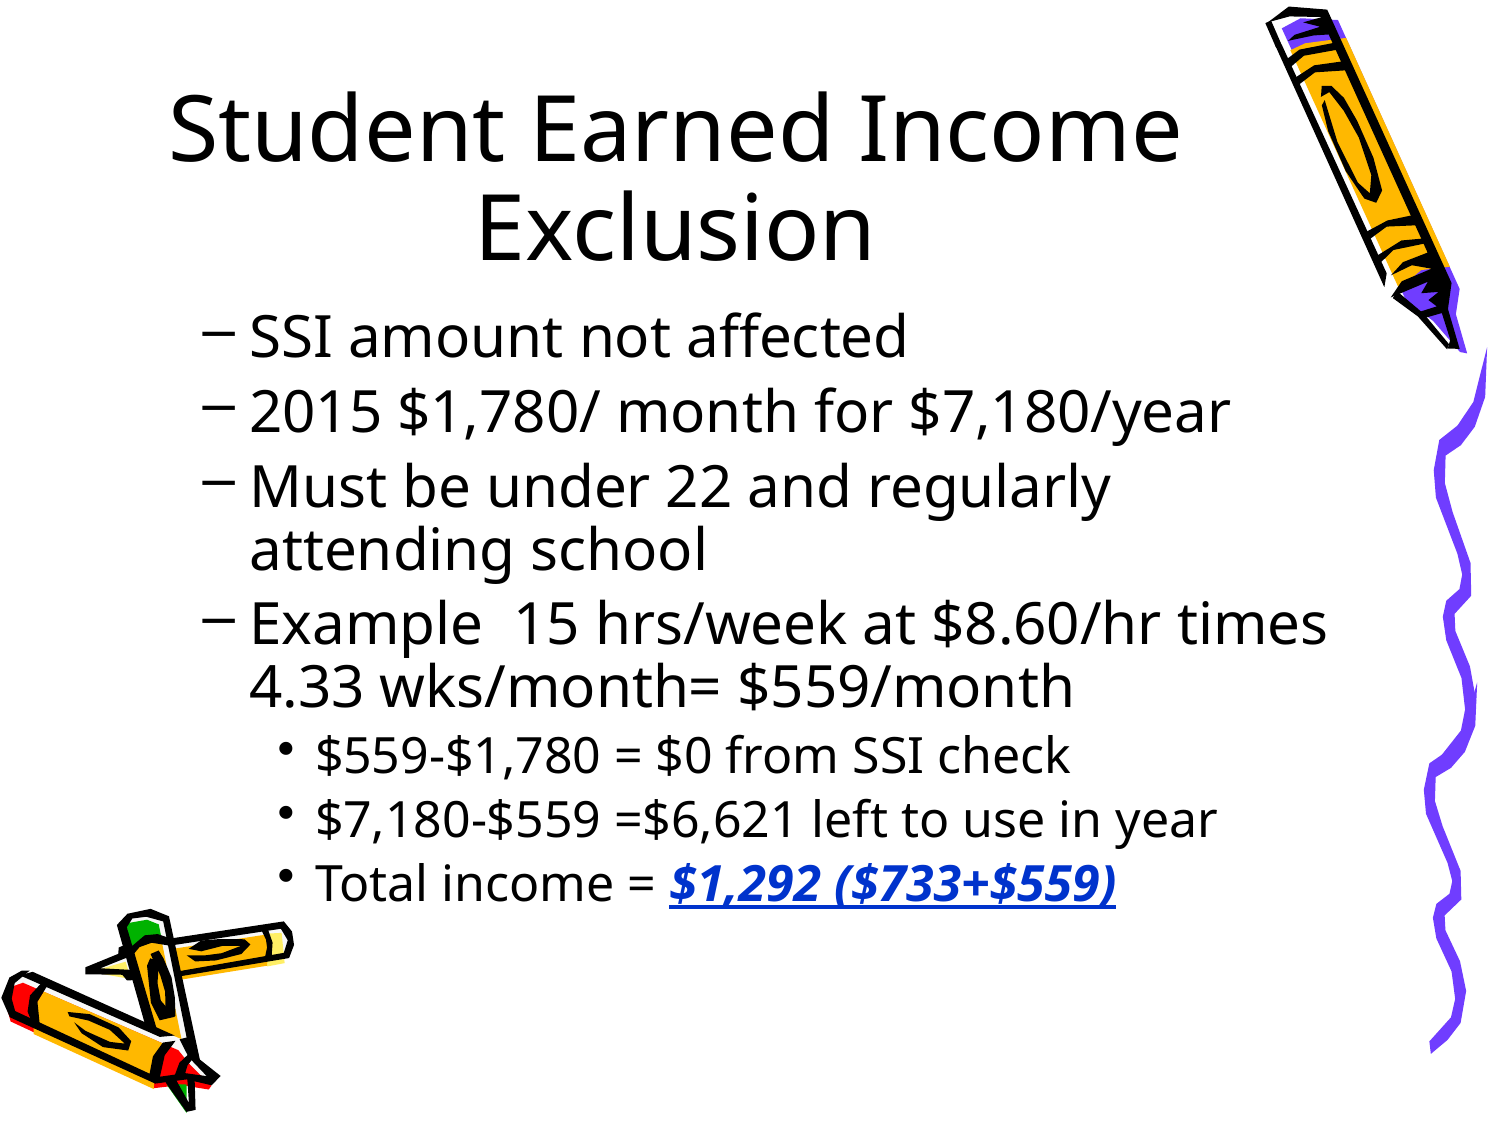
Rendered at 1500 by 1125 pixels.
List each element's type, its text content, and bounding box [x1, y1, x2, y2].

title Student Earned Income Exclusion [112, 24, 1240, 288]
list SSI amount not affected 2015 $1,780/ month for $7,180/year Must be under 22 and regularly attending school Example 15 hrs/week at $8.60/hr times 4.33 wks/month= $559/month $559-$1,780 = $0 from SSI check $7,180-$559 =$6,621 left to use in year Total income = $1,292 ($733+$559) [112, 299, 1375, 938]
